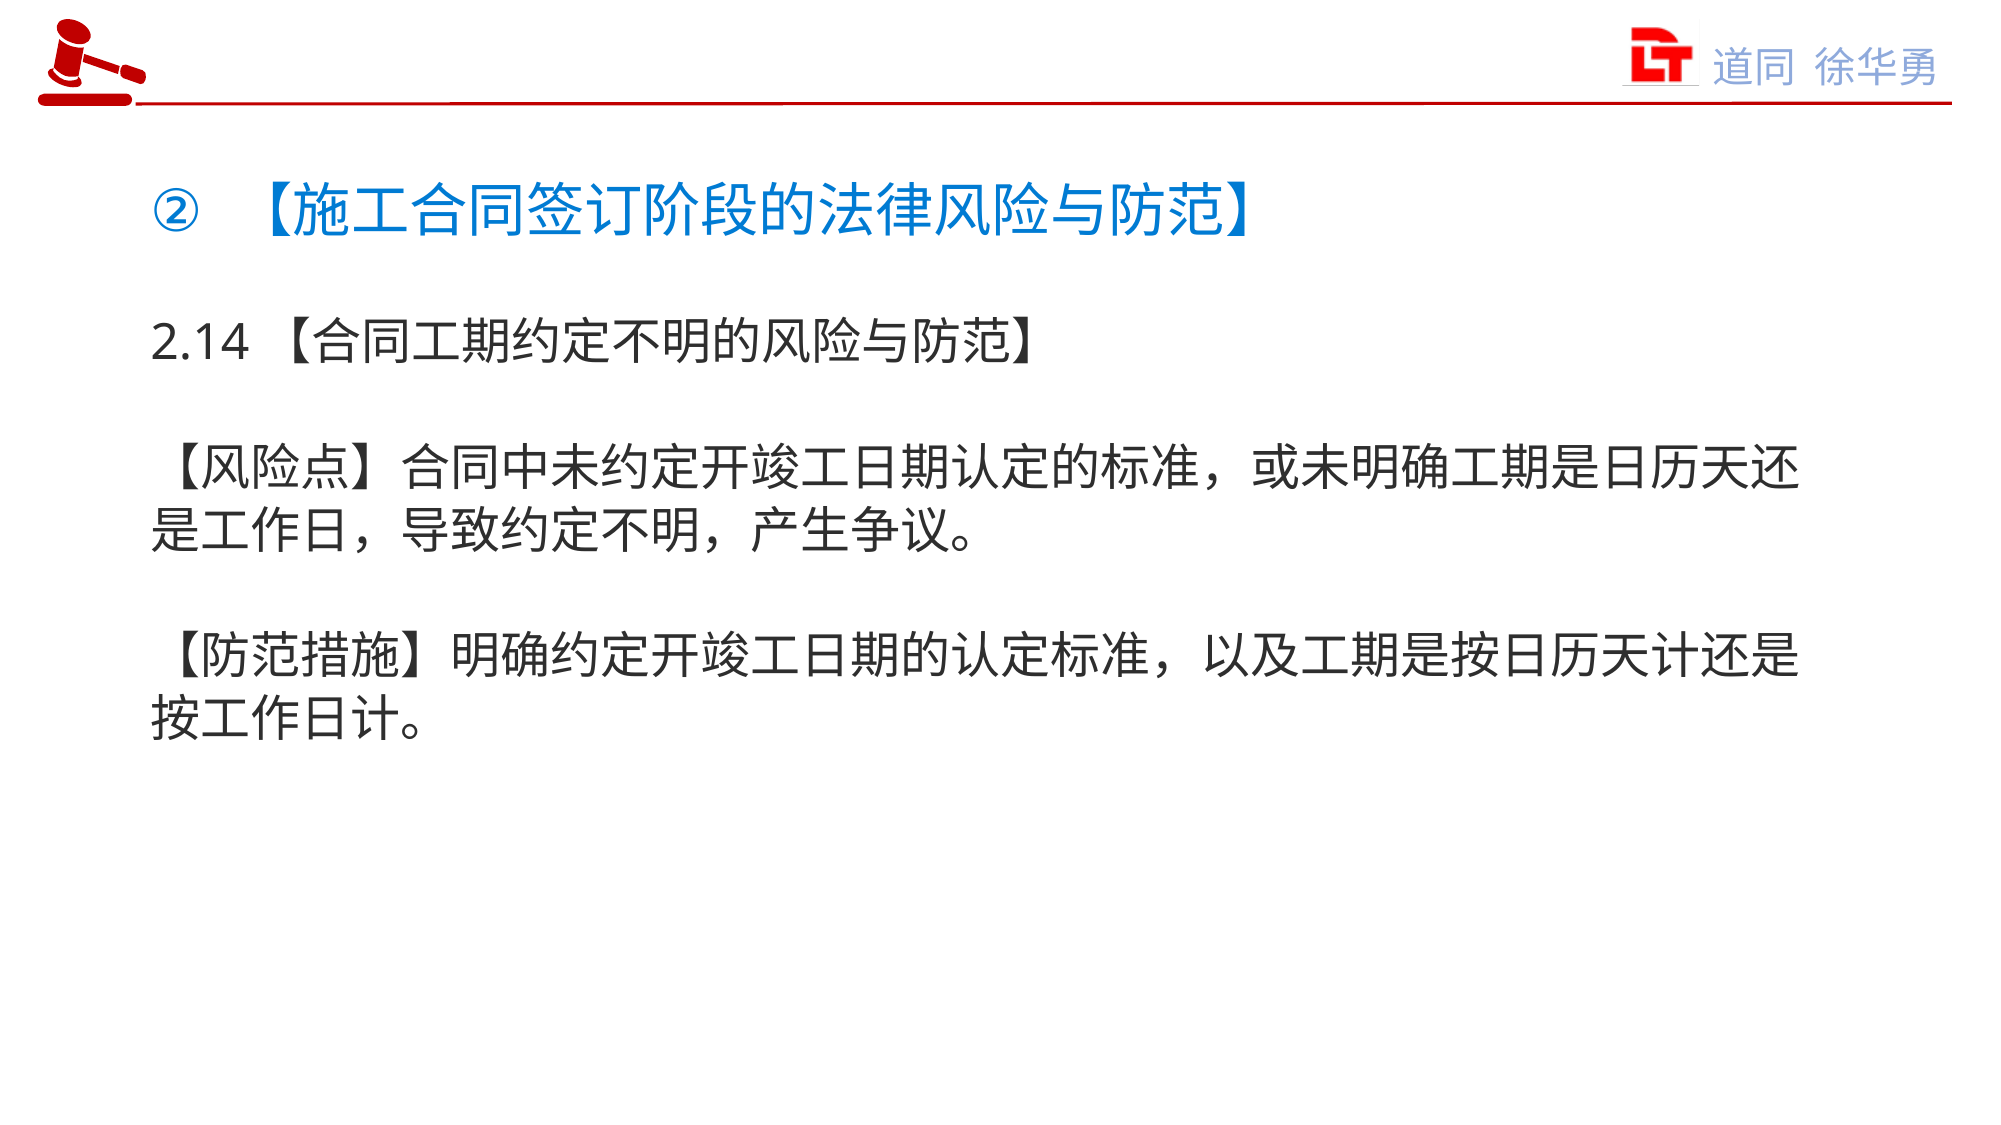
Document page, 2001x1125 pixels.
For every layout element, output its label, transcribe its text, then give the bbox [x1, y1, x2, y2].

text_box 【施工合同签订阶段的法律风险与防范】 2.14【合同工期约定不明的风险与防范】 【风险点】合同中未约定开竣工日期认定的标准，或未明确工期是日历天还是工作日，导致约定不明，产生争议。 【防范措施】明确约定开竣工日期的认定标准，以及工期是按日历天计还是按工作日计。 [135, 173, 1832, 755]
picture [1622, 19, 1699, 97]
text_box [37, 17, 1954, 106]
